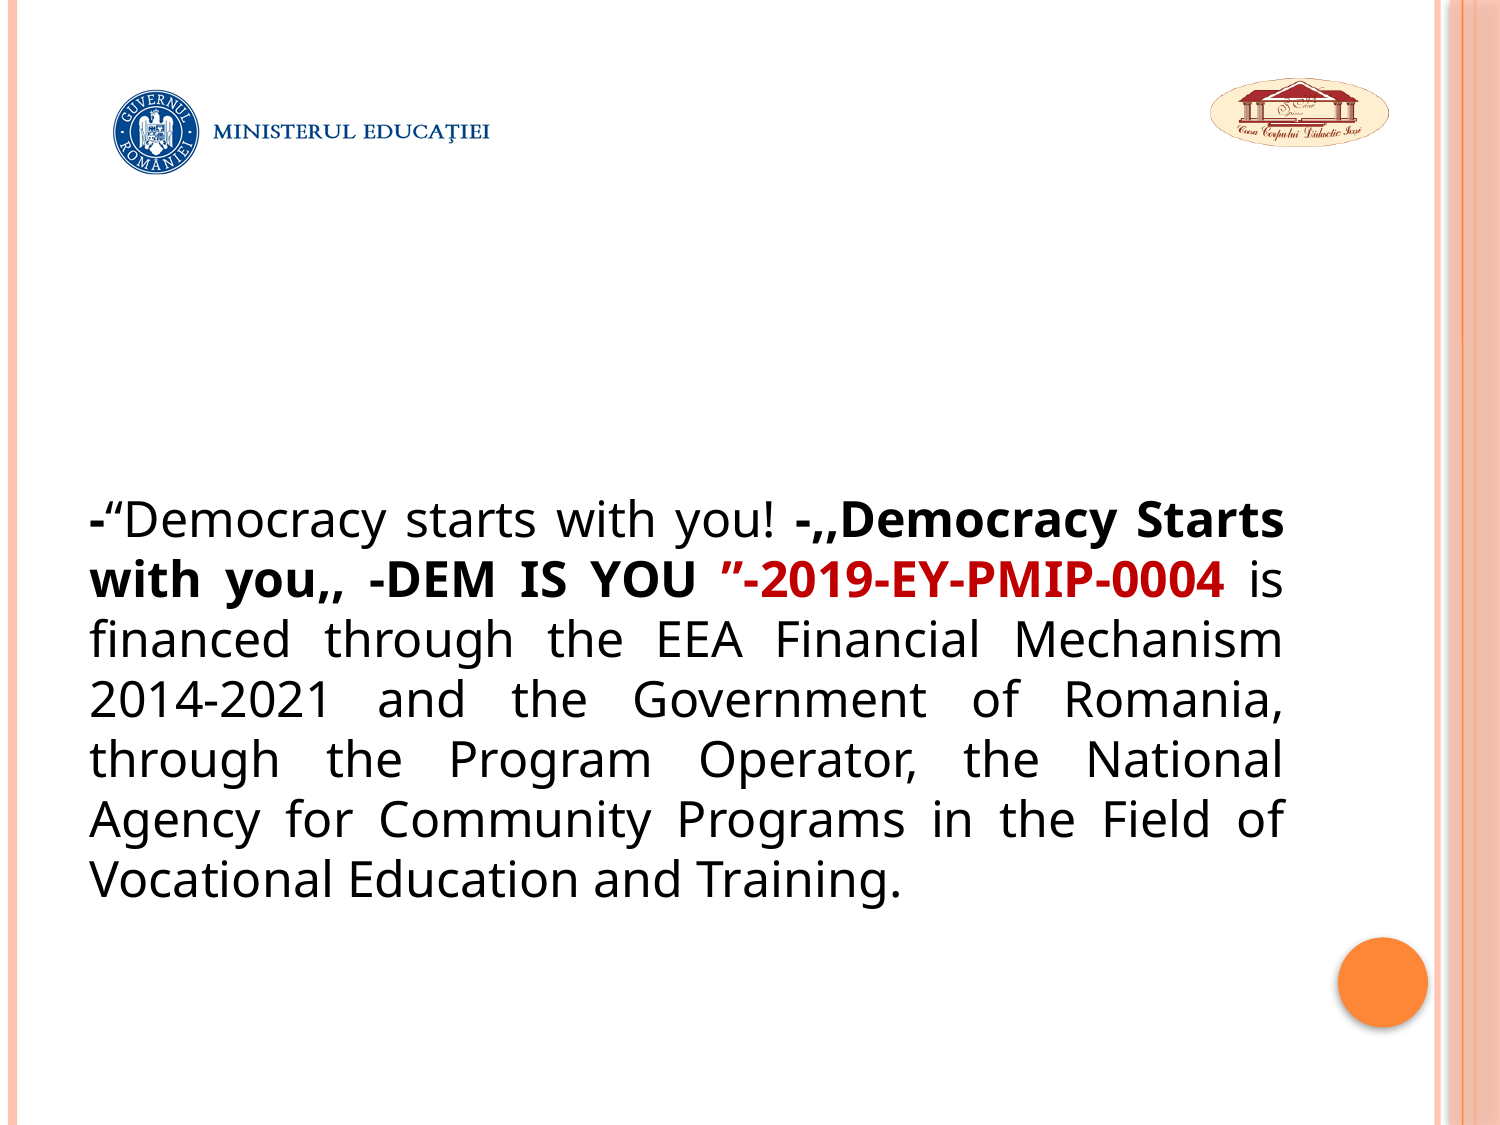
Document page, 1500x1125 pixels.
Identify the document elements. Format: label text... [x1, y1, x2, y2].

picture [1210, 77, 1391, 148]
picture [111, 89, 491, 175]
list -“Democracy starts with you! -,,Democracy Starts with you,, -DEM IS YOU ”-2019-EY-PMIP-0004 is financed through the EEA Financial Mechanism 2014-2021 and the Government of Romania, through the Program Operator, the National Agency for Community Programs in the Field of Vocational Education and Training. [75, 262, 1300, 1062]
